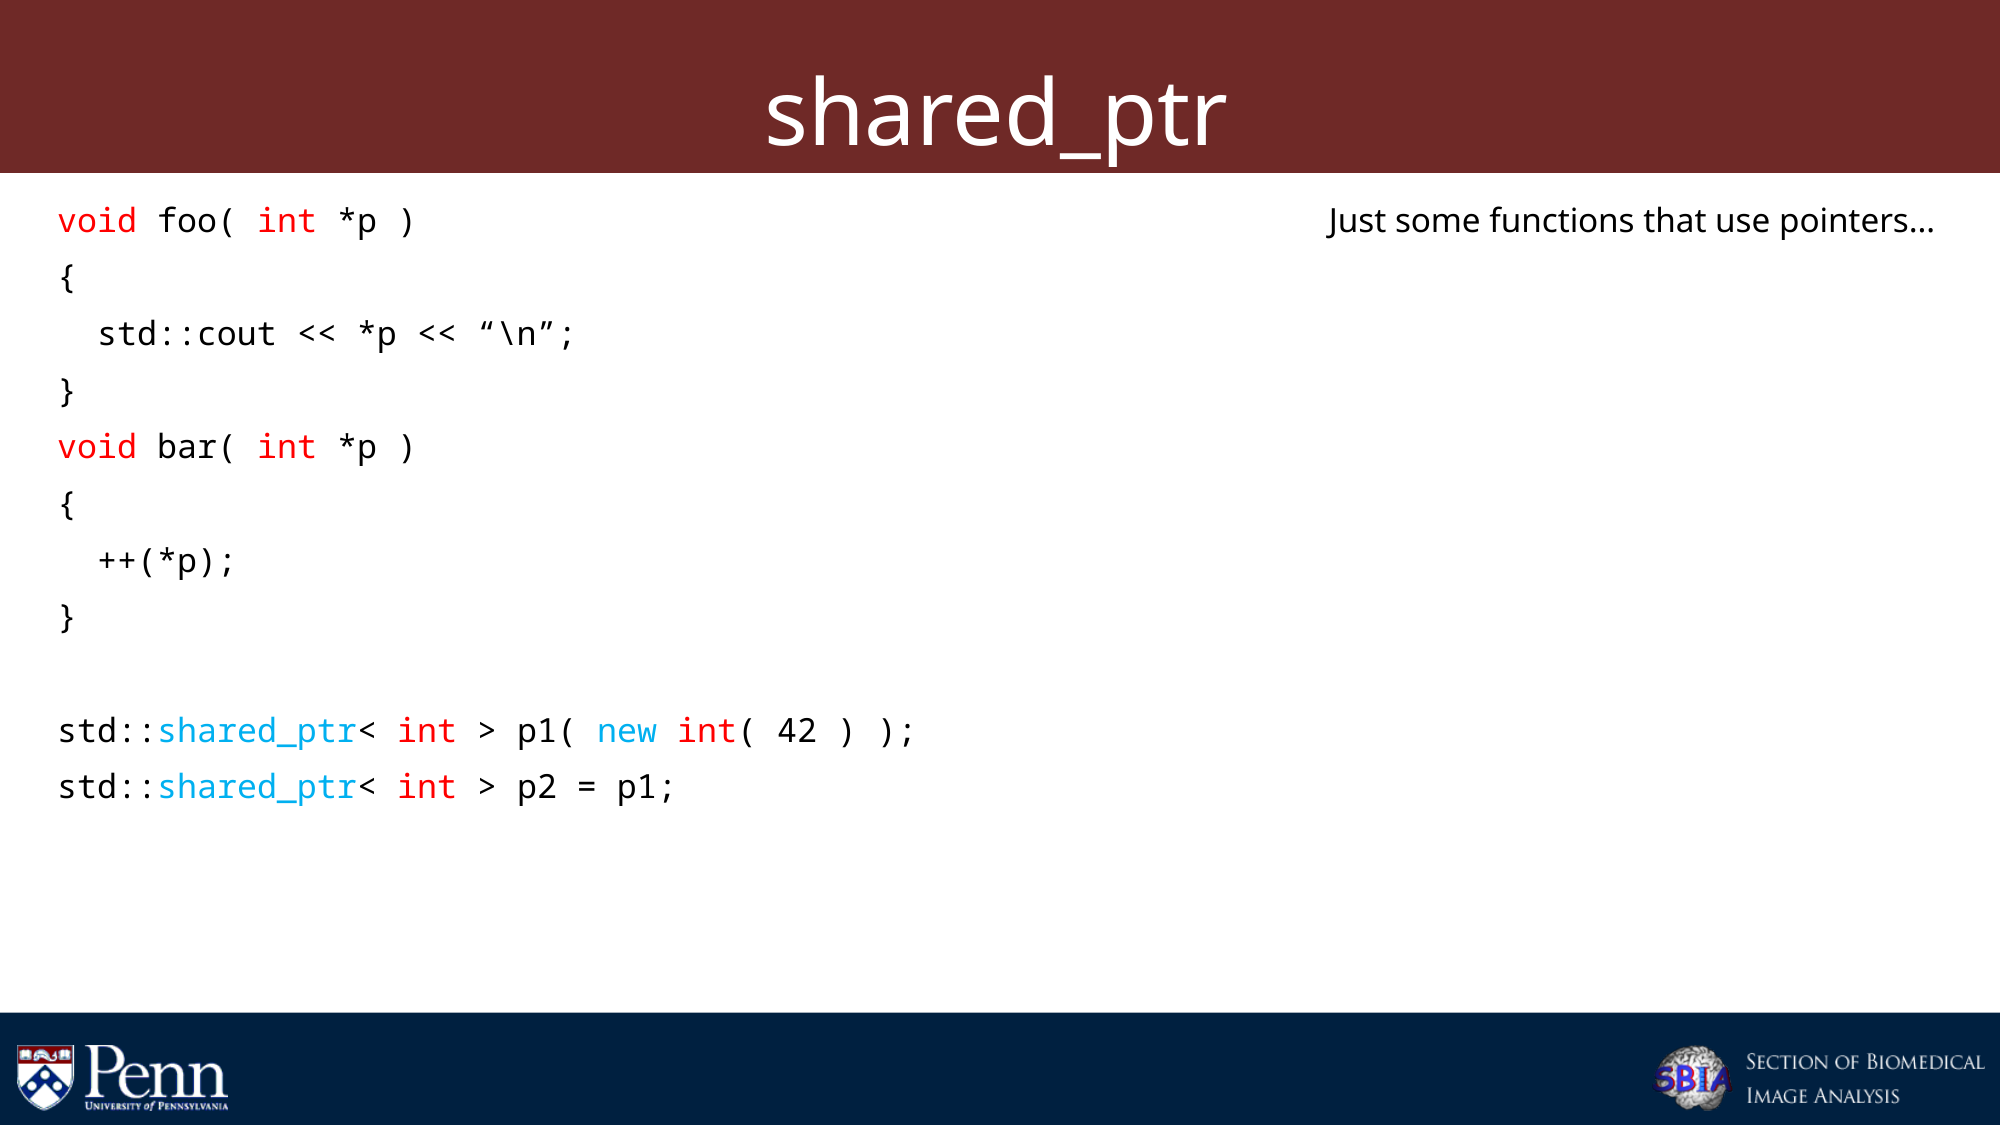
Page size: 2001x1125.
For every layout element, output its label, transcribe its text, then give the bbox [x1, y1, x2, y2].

list Just some functions that use pointers… [1012, 195, 1952, 1014]
list void foo( int *p ) { std::cout << *p << “\n”; } void bar( int *p ) { ++(*p); } std::shared_ptr< int > p1( new int( 42 ) ); std::shared_ptr< int > p2 = p1; bar( p1.get( ) ); // p1=p2=42 foo( p2.get( ) ); // p1=p2=43 [42, 195, 988, 1014]
picture [17, 1045, 228, 1111]
title shared_ptr [42, 0, 1952, 173]
picture [1652, 1044, 1985, 1112]
